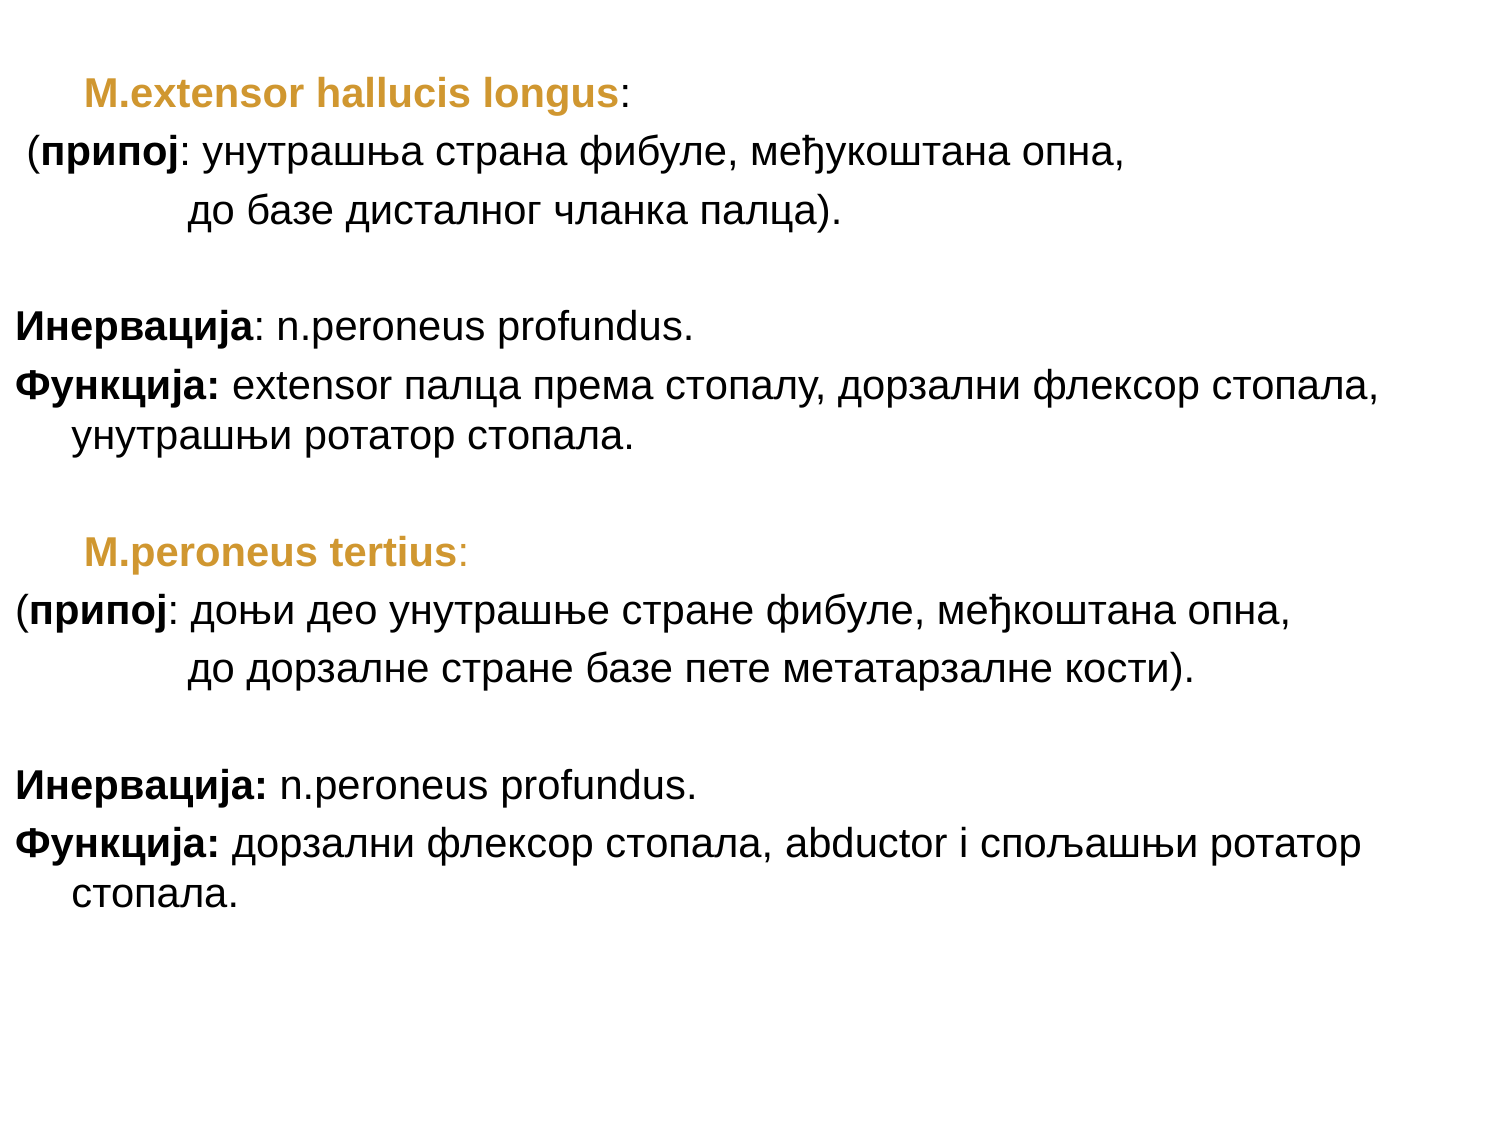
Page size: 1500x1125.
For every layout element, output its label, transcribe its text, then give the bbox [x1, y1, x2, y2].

list M.extensor hallucis longus: (припој: унутрашња страна фибуле, међукоштана опна, до базе дисталног чланка палца). Инервација: n.peroneus profundus. Функција: extensor палца према стопалу, дорзални флексор стопала, унутрашњи ротатор стопала. M.peroneus tertius: (припој: доњи део унутрашње стране фибуле, међкоштана опна, до дорзалне стране базе пете мeтатарзaлнe кости). Инeрвaцијa: n.peroneus profundus. Функција: дорзални флексор стопала, abductor i спољашњи ротатор стопала. [0, 0, 1500, 1125]
